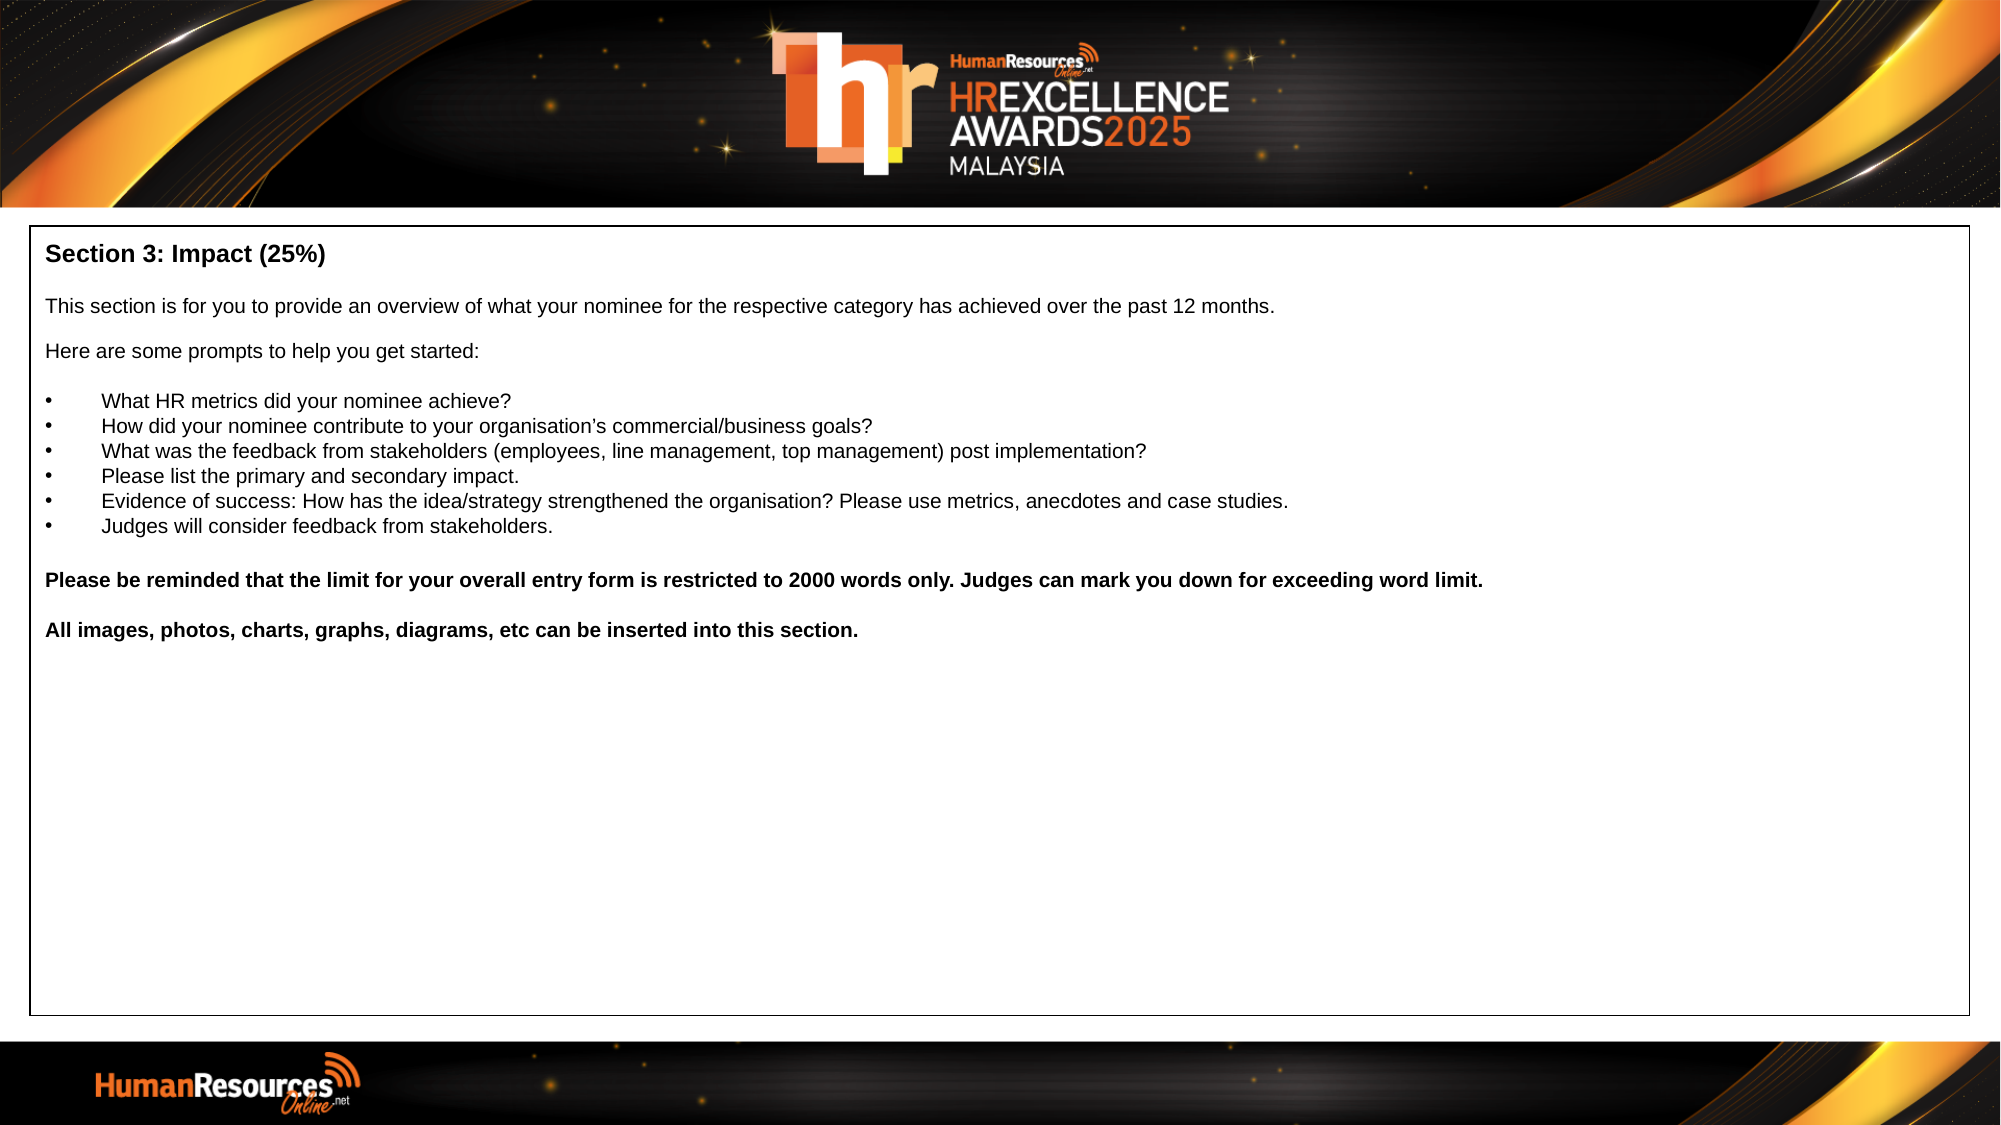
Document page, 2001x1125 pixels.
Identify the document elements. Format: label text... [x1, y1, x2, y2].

text_box Section 3: Impact (25%) This section is for you to provide an overview of what your nominee for the respective category has achieved over the past 12 months. Here are some prompts to help you get started: What HR metrics did your nominee achieve? How did your nominee contribute to your organisation’s commercial/business goals? What was the feedback from stakeholders (employees, line management, top management) post implementation? Please list the primary and secondary impact. Evidence of success: How has the idea/strategy strengthened the organisation? Please use metrics, anecdotes and case studies. Judges will consider feedback from stakeholders. Please be reminded that the limit for your overall entry form is restricted to 2000 words only. Judges can mark you down for exceeding word limit. All images, photos, charts, graphs, diagrams, etc can be inserted into this section. [30, 225, 1970, 1016]
picture [0, 0, 2001, 1125]
